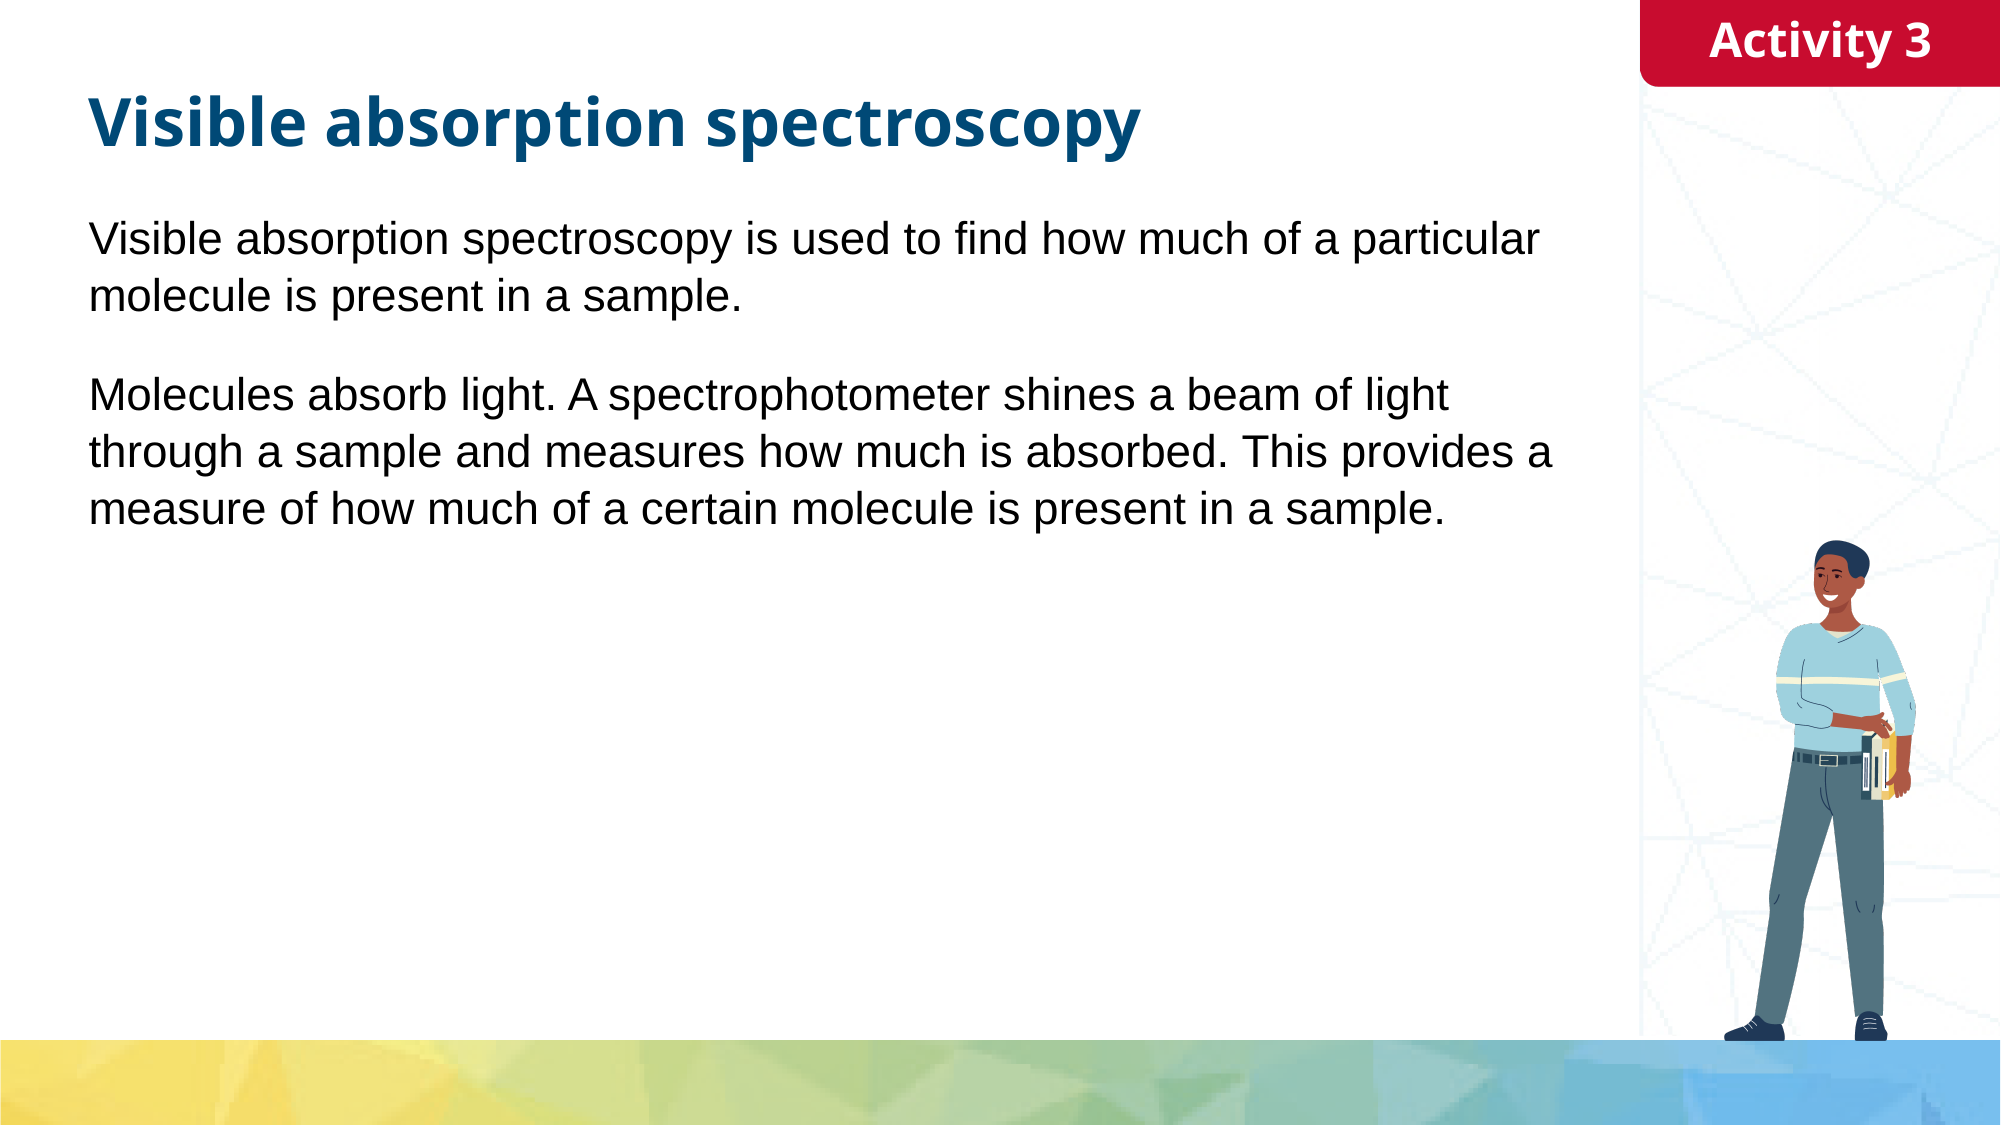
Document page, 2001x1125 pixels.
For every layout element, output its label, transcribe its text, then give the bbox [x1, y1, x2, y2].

title Visible absorption spectroscopy [88, 88, 1565, 161]
picture [0, 0, 2001, 1125]
list Visible absorption spectroscopy is used to find how much of a particular molecule is present in a sample. Molecules absorb light. A spectrophotometer shines a beam of light through a sample and measures how much is absorbed. This provides a measure of how much of a certain molecule is present in a sample. [88, 206, 1565, 890]
